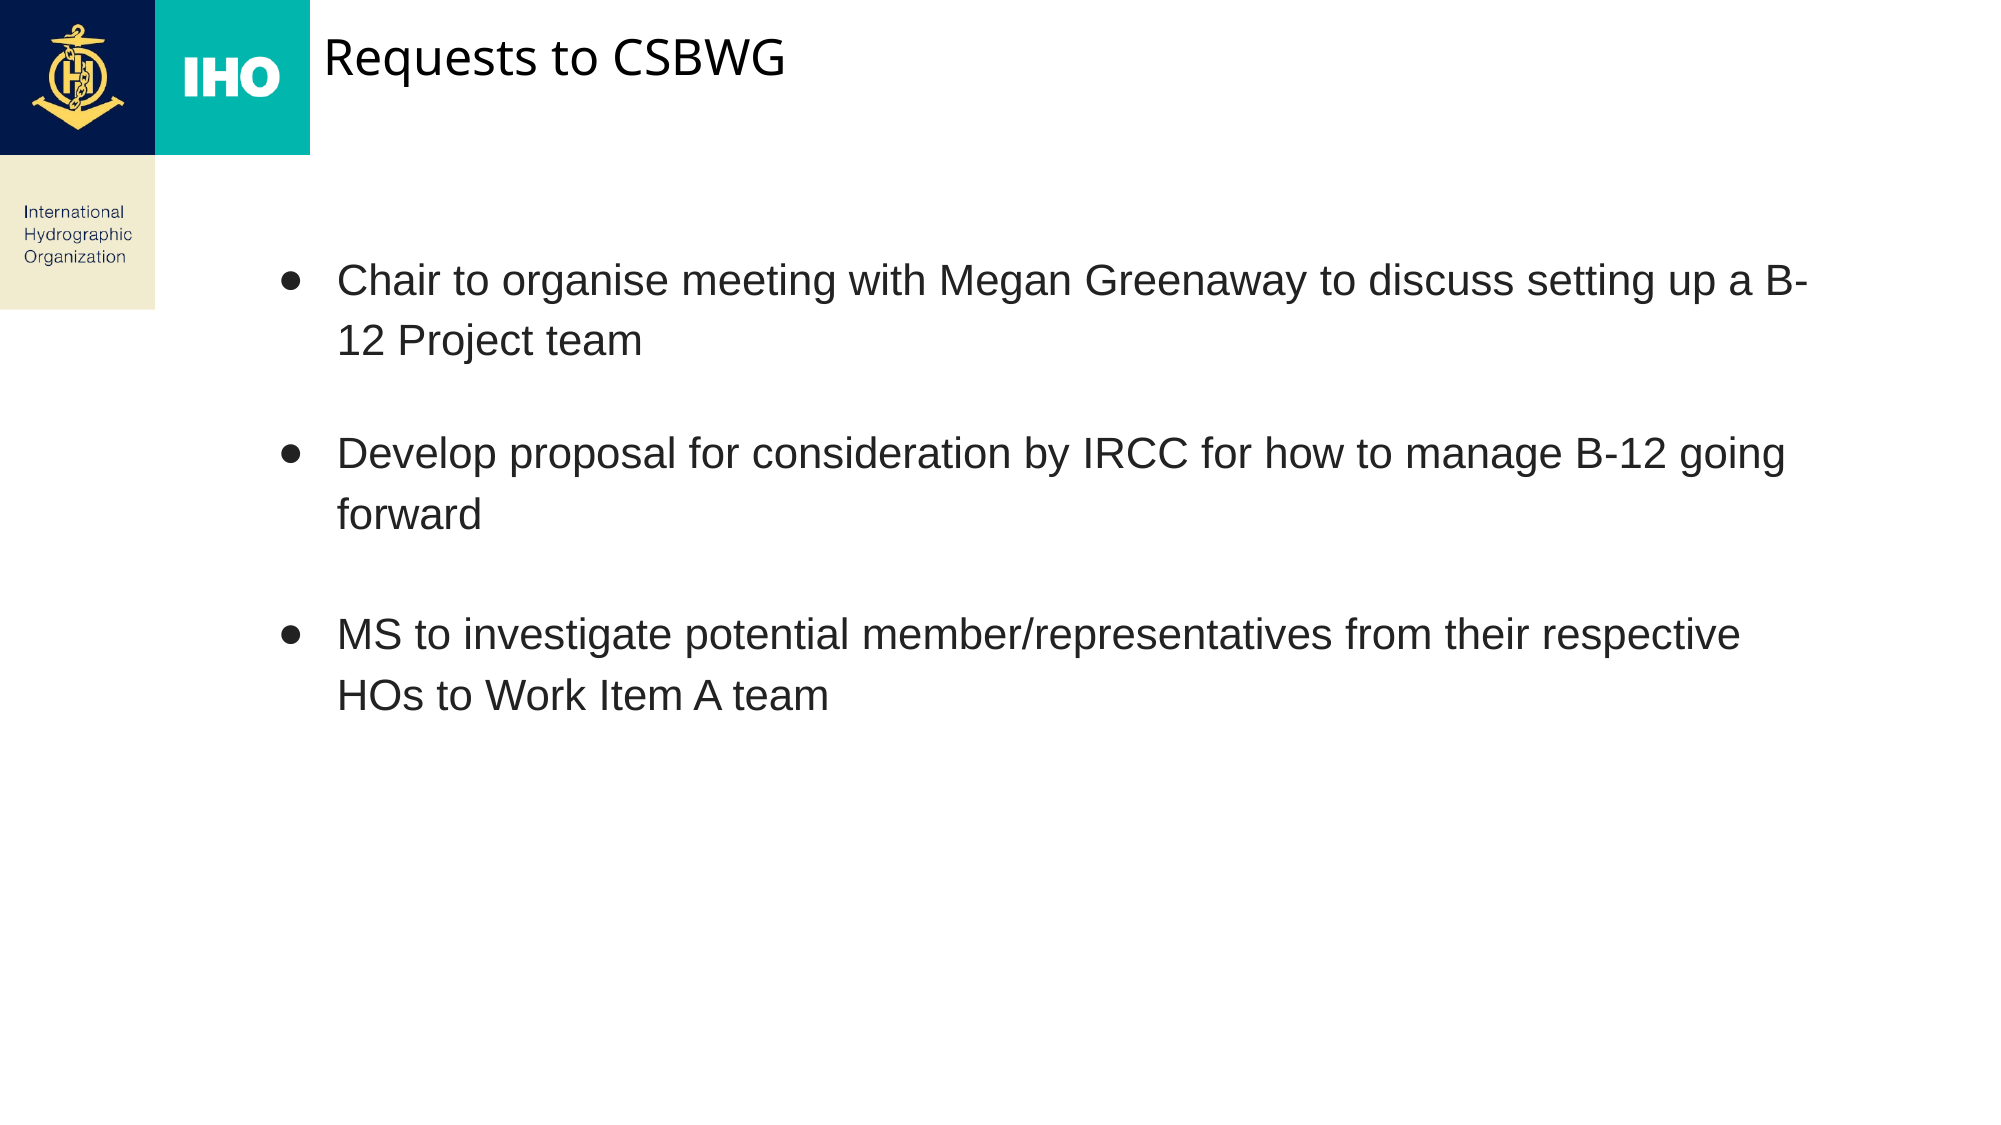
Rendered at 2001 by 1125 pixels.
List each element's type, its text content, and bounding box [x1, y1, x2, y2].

picture [0, 0, 310, 310]
text_box Chair to organise meeting with Megan Greenaway to discuss setting up a B-12 Project team Develop proposal for consideration by IRCC for how to manage B-12 going forward MS to investigate potential member/representatives from their respective HOs to Work Item A team [246, 228, 1843, 977]
title Requests to CSBWG [308, 24, 2000, 170]
